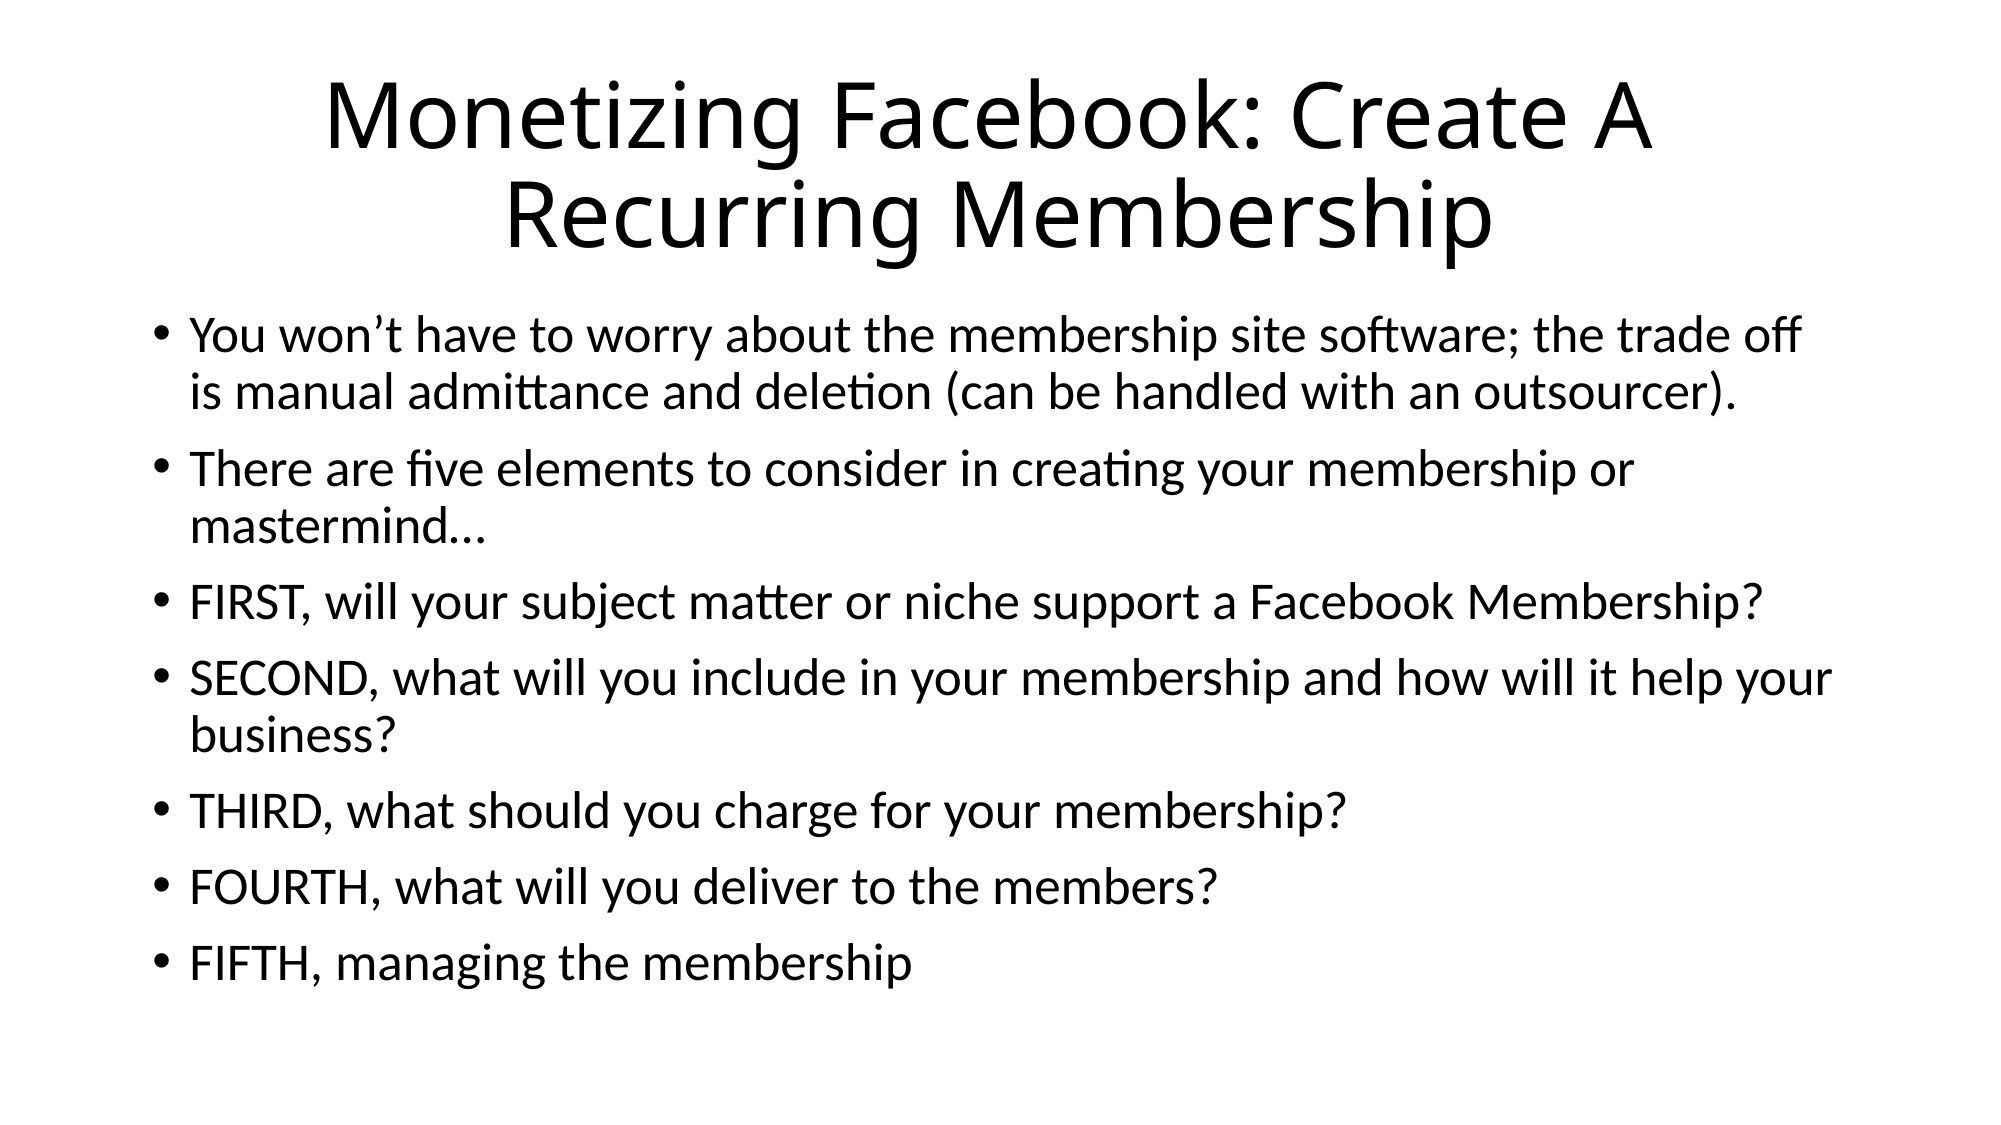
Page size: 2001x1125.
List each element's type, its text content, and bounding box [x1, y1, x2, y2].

title Monetizing Facebook: Create A Recurring Membership [137, 59, 1863, 278]
list You won’t have to worry about the membership site software; the trade off is manual admittance and deletion (can be handled with an outsourcer). There are five elements to consider in creating your membership or mastermind… FIRST, will your subject matter or niche support a Facebook Membership? SECOND, what will you include in your membership and how will it help your business? THIRD, what should you charge for your membership? FOURTH, what will you deliver to the members? FIFTH, managing the membership [137, 299, 1863, 1014]
